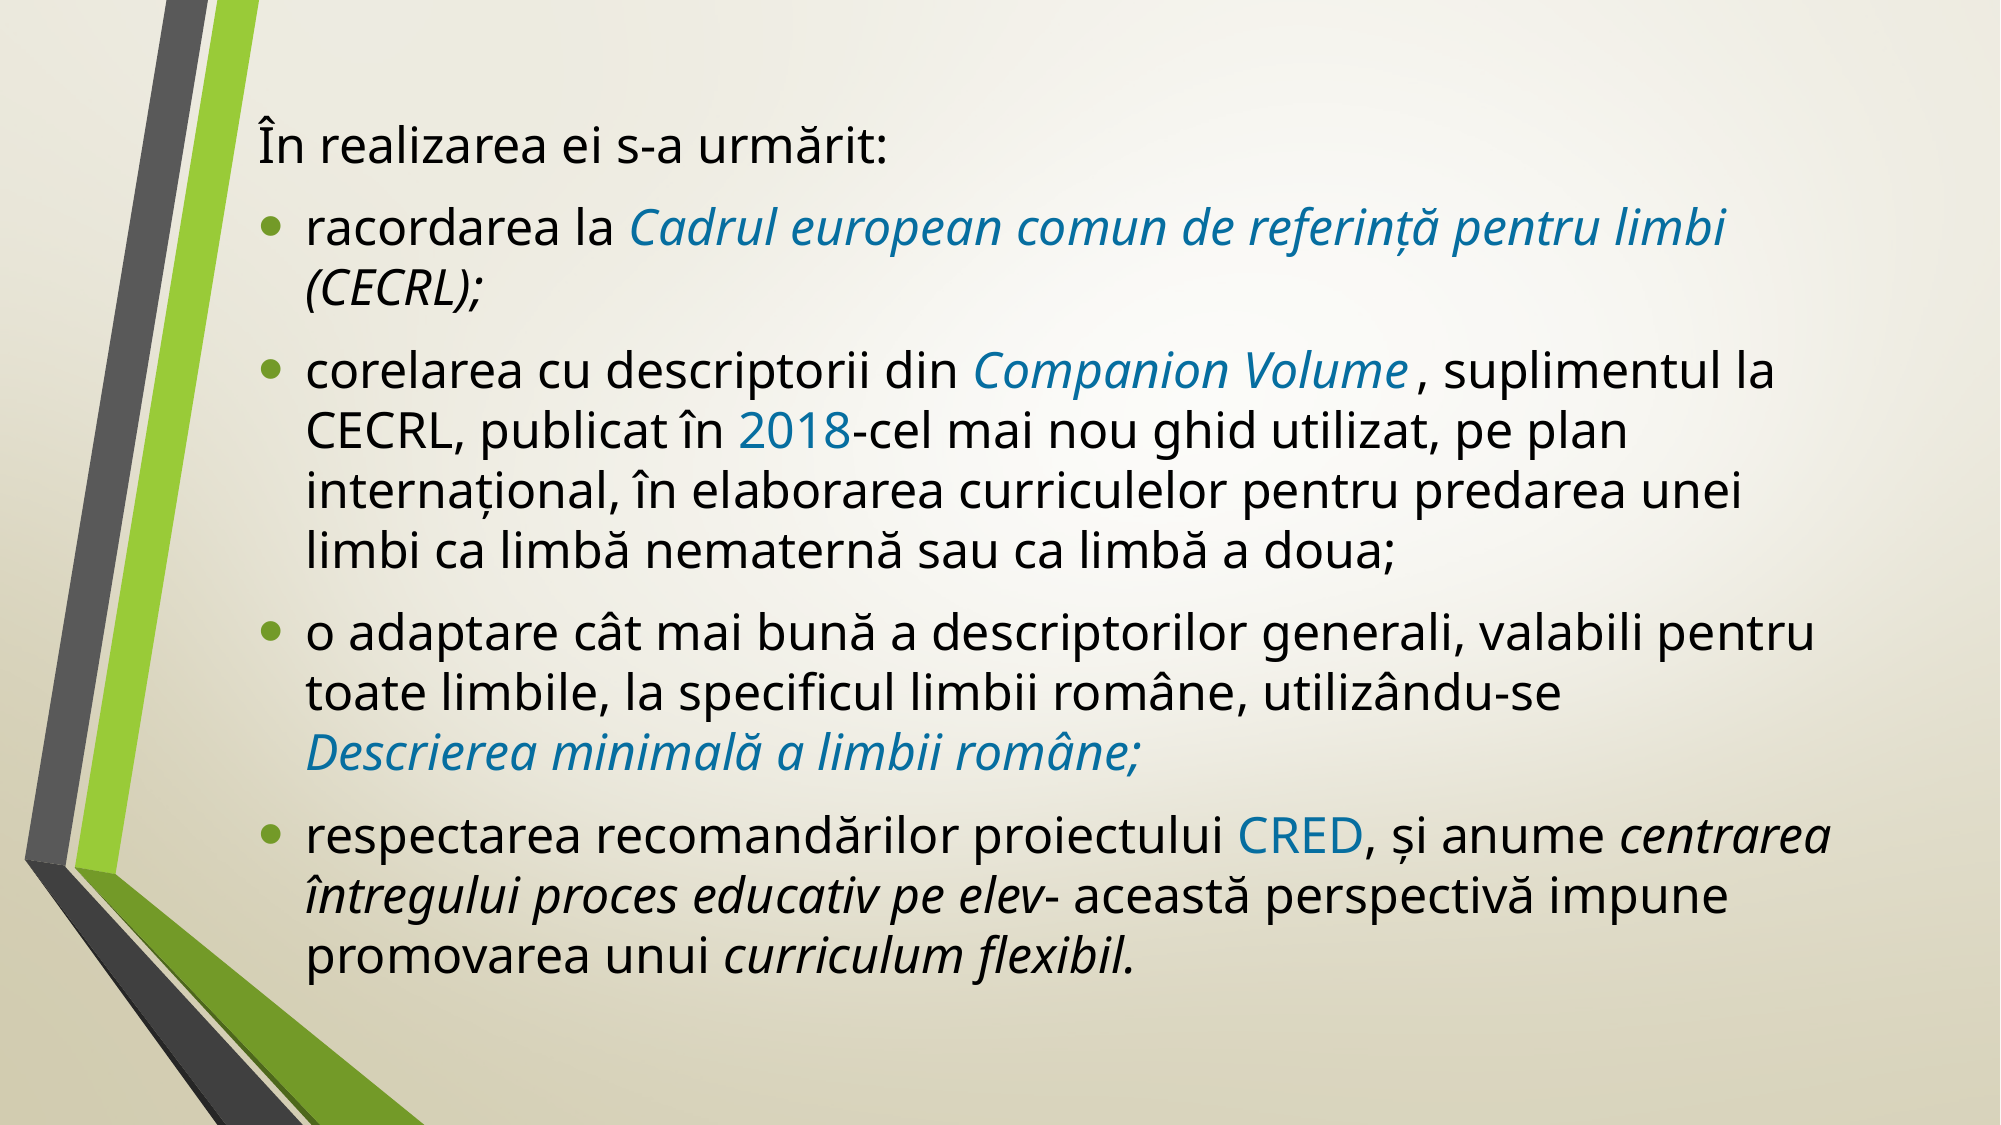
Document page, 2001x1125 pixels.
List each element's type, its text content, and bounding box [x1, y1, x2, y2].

list În realizarea ei s-a urmărit: racordarea la Cadrul european comun de referință pentru limbi (CECRL); corelarea cu descriptorii din Companion Volume , suplimentul la CECRL, publicat în 2018-cel mai nou ghid utilizat, pe plan internațional, în elaborarea curriculelor pentru predarea unei limbi ca limbă nematernă sau ca limbă a doua; o adaptare cât mai bună a descriptorilor generali, valabili pentru toate limbile, la specificul limbii române, utilizându-se Descrierea minimală a limbii române; respectarea recomandărilor proiectului CRED, și anume centrarea întregului proces educativ pe elev- această perspectivă impune promovarea unui curriculum flexibil. [243, 181, 1887, 915]
